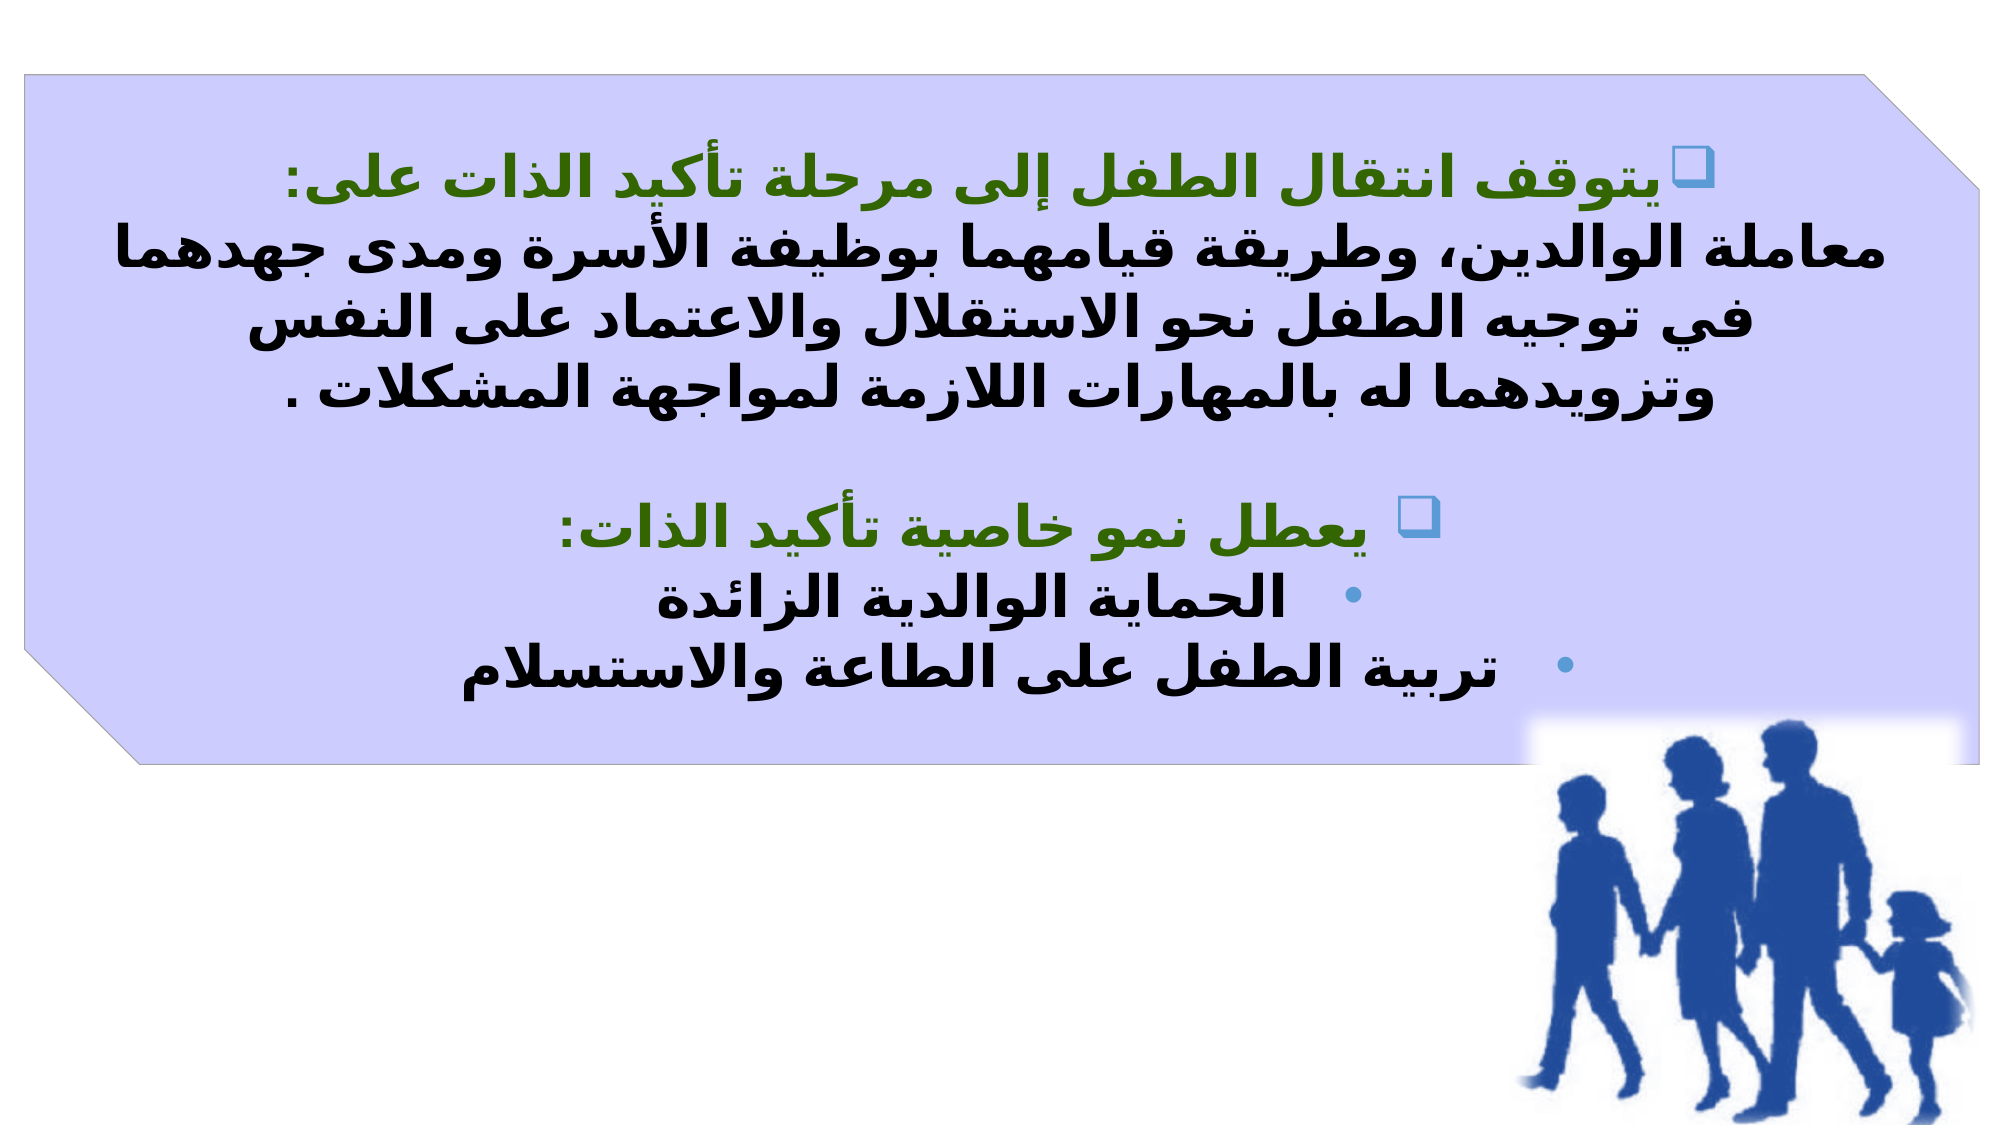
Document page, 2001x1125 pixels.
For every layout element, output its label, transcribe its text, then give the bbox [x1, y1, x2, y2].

picture [1510, 700, 1980, 1125]
text_box يتوقف انتقال الطفل إلى مرحلة تأكيد الذات على: معاملة الوالدين، وطريقة قيامهما بوظيفة الأسرة ومدى جهدهما في توجيه الطفل نحو الاستقلال والاعتماد على النفس وتزويدهما له بالمهارات اللازمة لمواجهة المشكلات . يعطل نمو خاصية تأكيد الذات: الحماية الوالدية الزائدة تربية الطفل على الطاعة والاستسلام [24, 74, 1980, 765]
